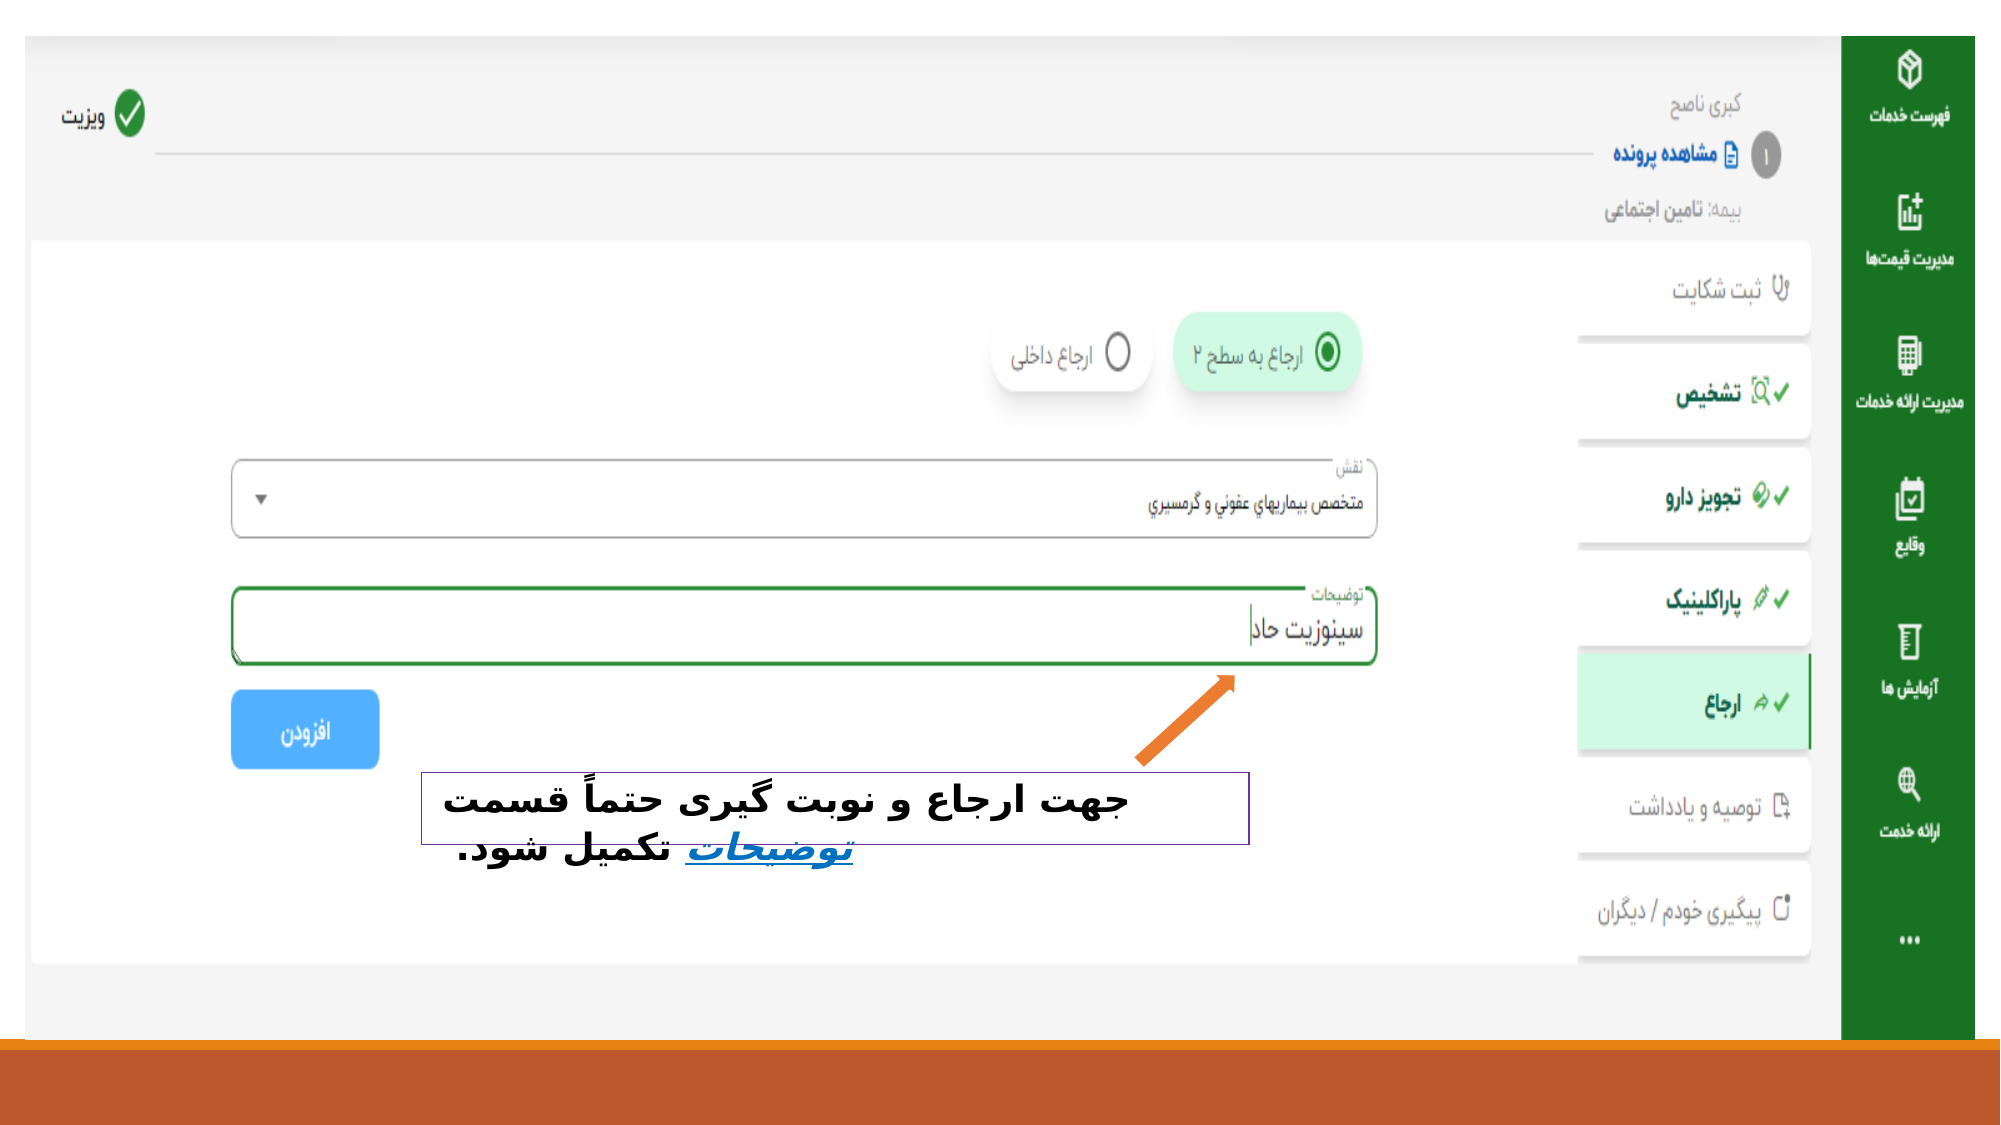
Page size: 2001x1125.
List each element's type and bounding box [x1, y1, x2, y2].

text_box [24, 35, 1976, 1040]
